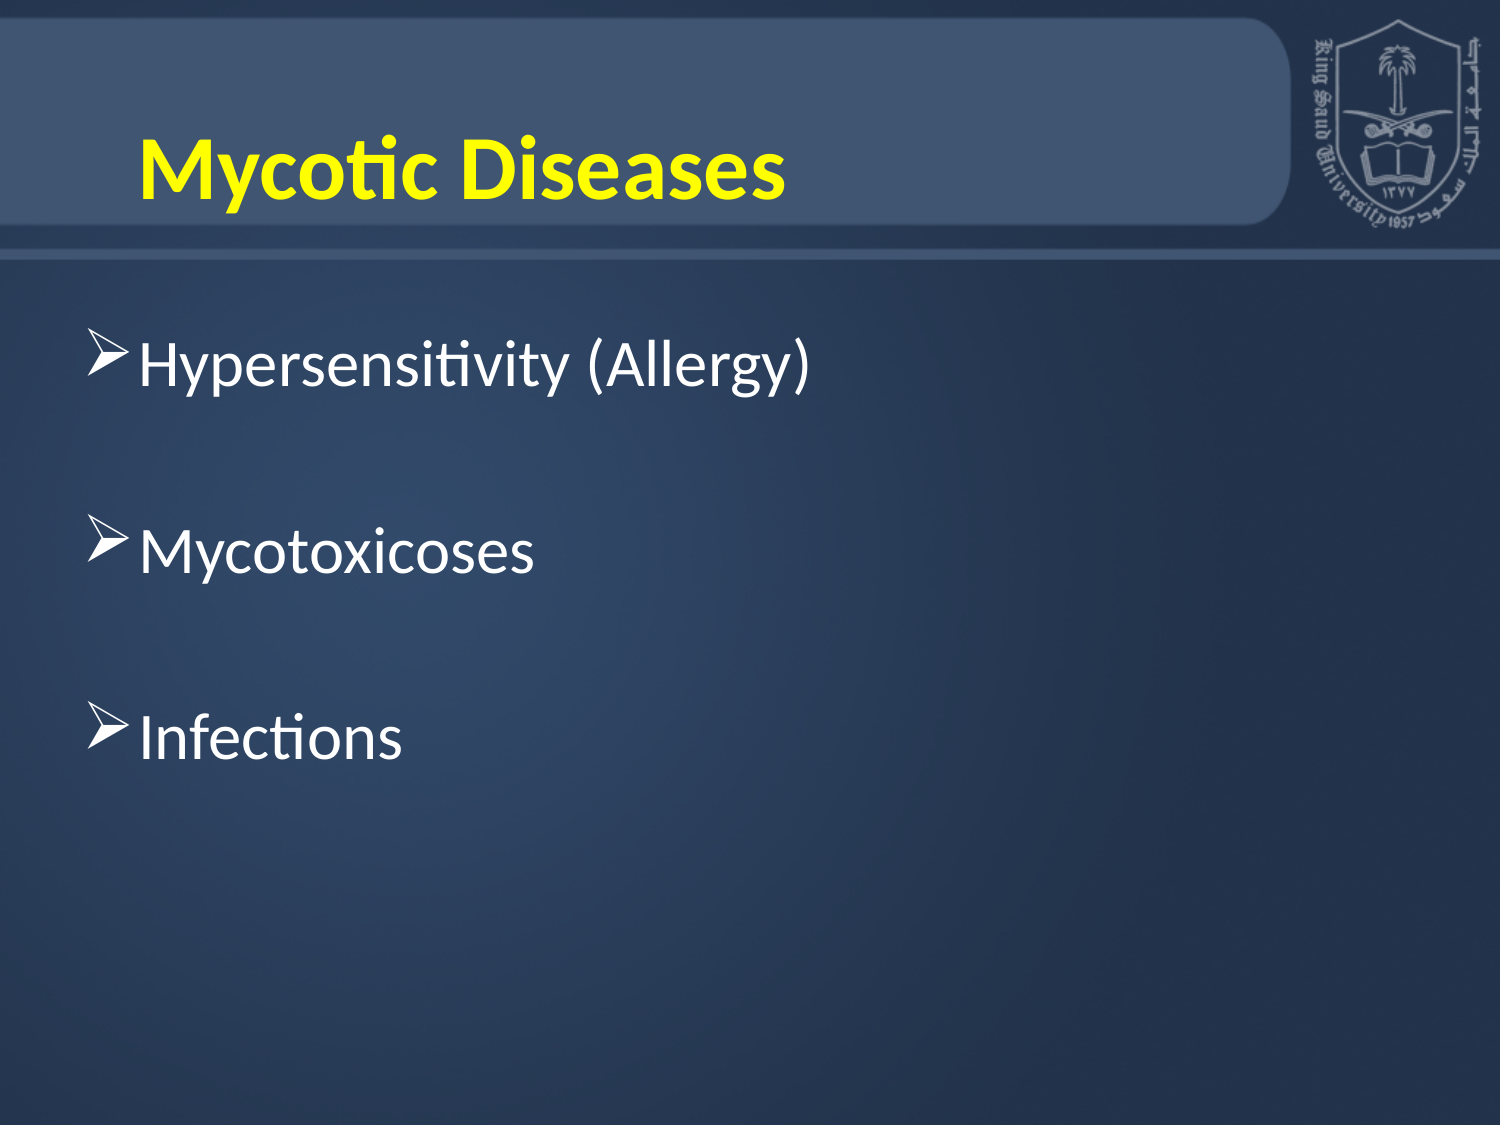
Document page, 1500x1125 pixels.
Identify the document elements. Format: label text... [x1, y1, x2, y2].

title Mycotic Diseases [136, 85, 1426, 224]
subtitle Hypersensitivity (Allergy) Mycotoxicoses Infections [81, 312, 1371, 796]
picture [0, 0, 1500, 1125]
